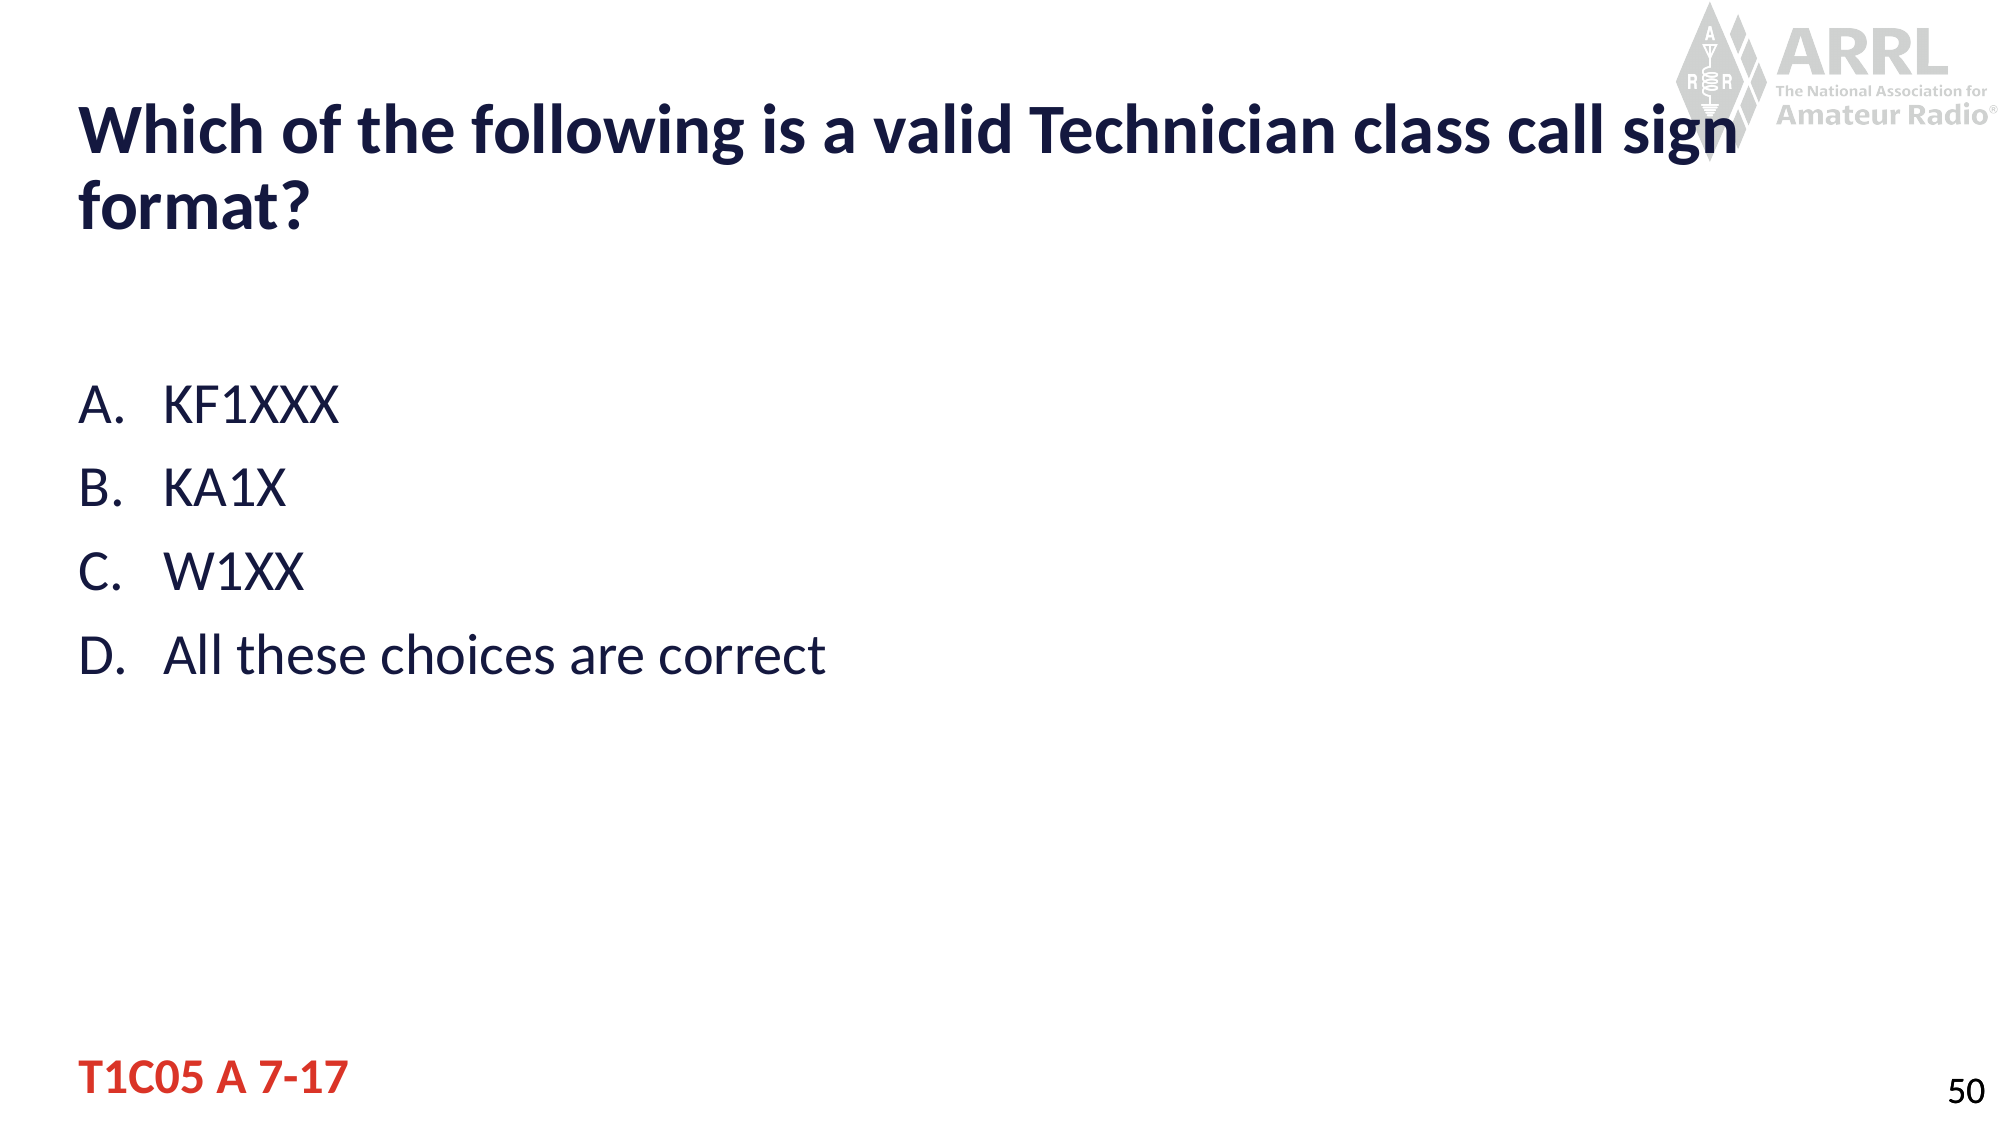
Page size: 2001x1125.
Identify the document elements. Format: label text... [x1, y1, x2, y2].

title Which of the following is a valid Technician class call sign format? [63, 59, 1863, 278]
list KF1XXX KA1X W1XX All these choices are correct [63, 365, 1863, 989]
picture [1674, 0, 2000, 164]
text_box T1C05 A 7-17 [63, 1036, 921, 1112]
